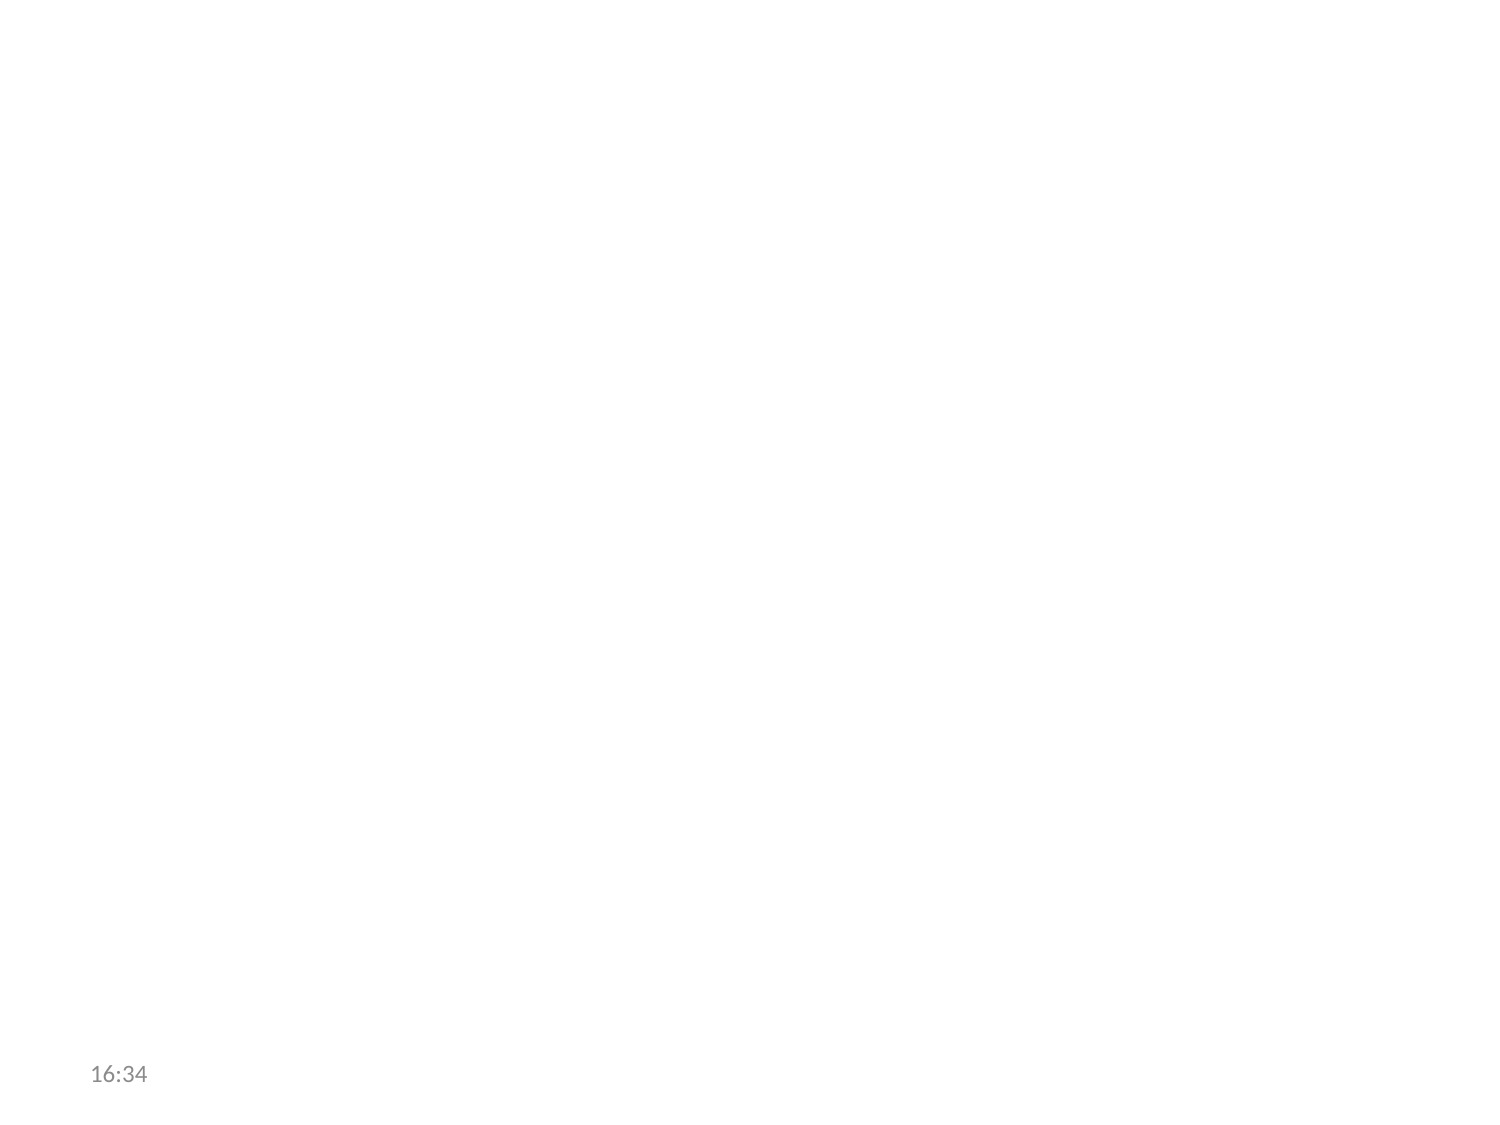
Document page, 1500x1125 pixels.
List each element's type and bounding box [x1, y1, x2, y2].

slide_number [75, 1042, 425, 1103]
